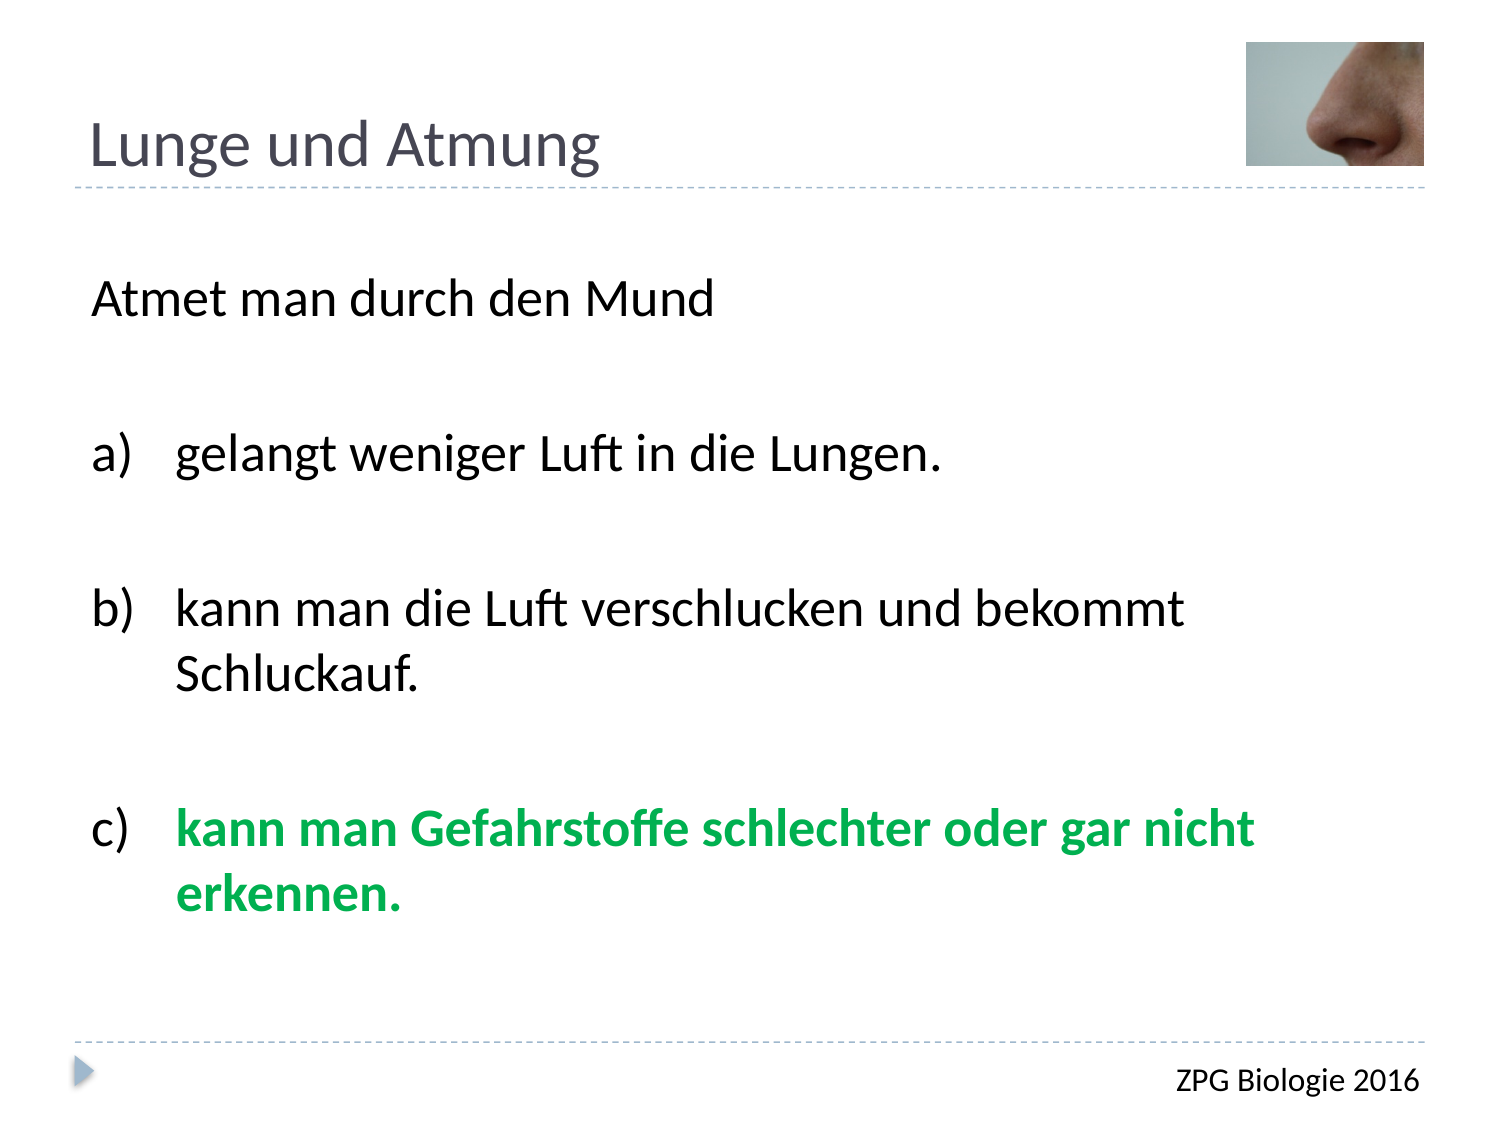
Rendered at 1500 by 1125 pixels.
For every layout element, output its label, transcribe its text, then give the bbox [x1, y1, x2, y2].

picture [1245, 42, 1424, 166]
title Lunge und Atmung [75, 24, 1425, 188]
text_box ZPG Biologie 2016 [112, 1050, 1435, 1105]
list Atmet man durch den Mund a) gelangt weniger Luft in die Lungen. b) kann man die Luft verschlucken und bekommt Schluckauf. c) kann man Gefahrstoffe schlechter oder gar nicht erkennen. [76, 255, 1427, 1024]
